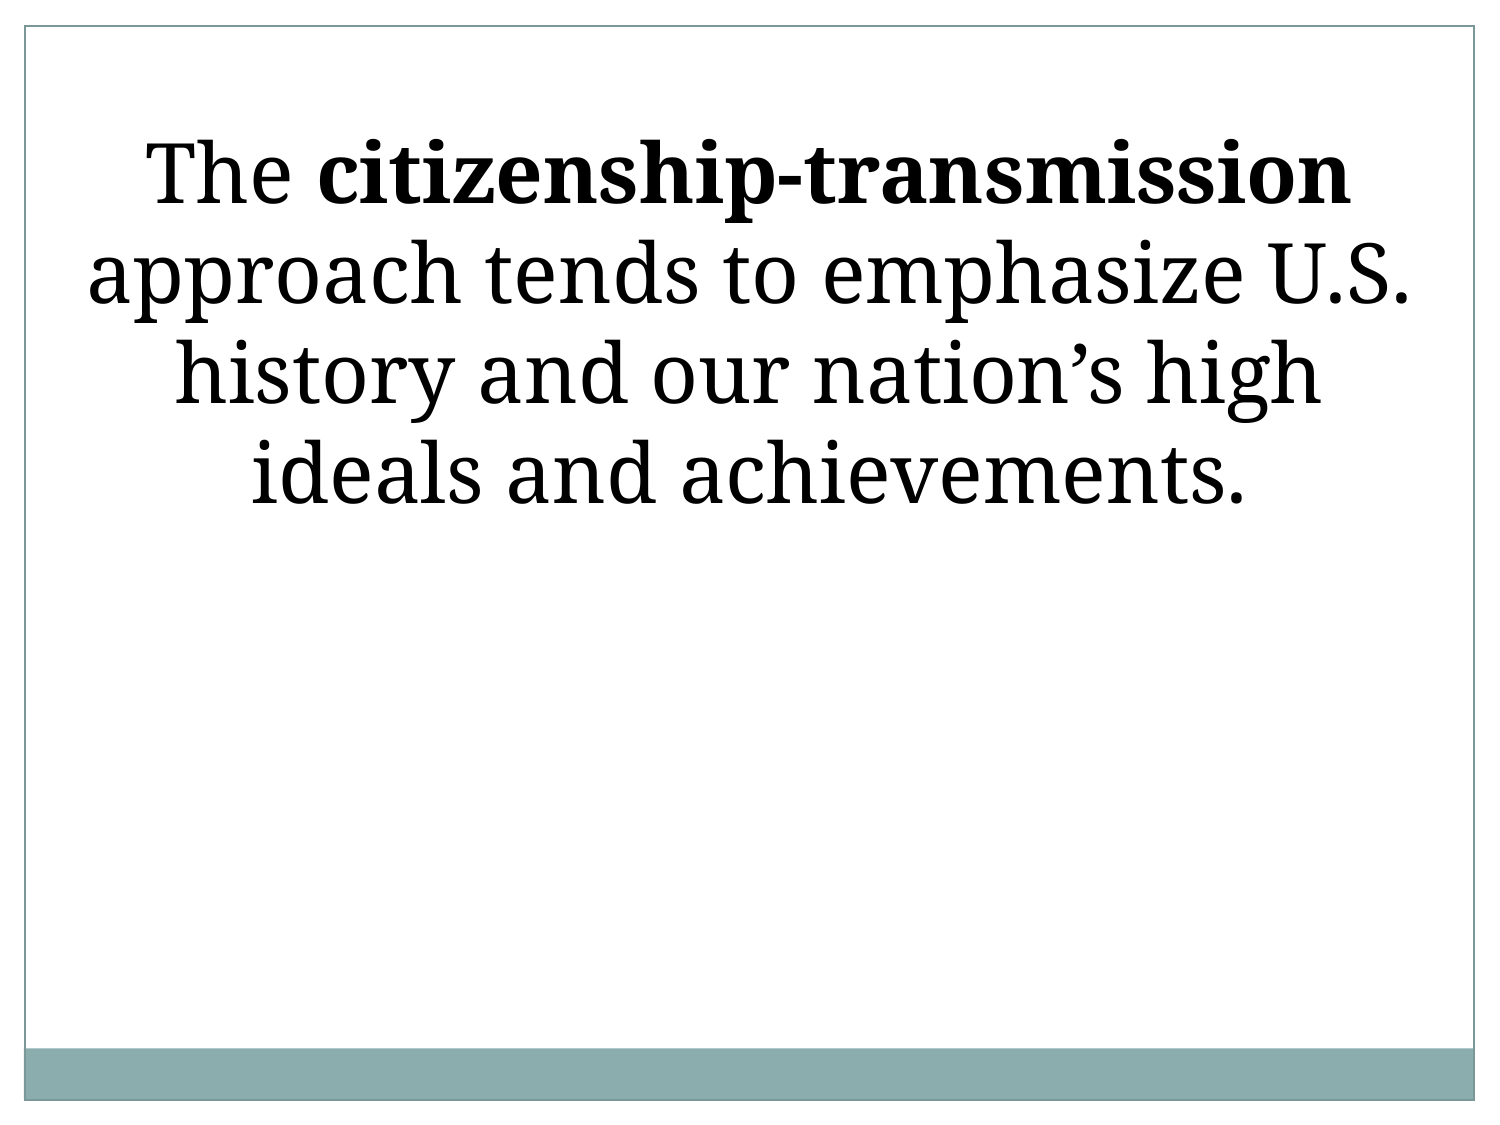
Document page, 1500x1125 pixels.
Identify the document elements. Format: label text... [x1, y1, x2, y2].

text_box The citizenship-transmission approach tends to emphasize U.S. history and our nation’s high ideals and achievements. [37, 112, 1463, 528]
